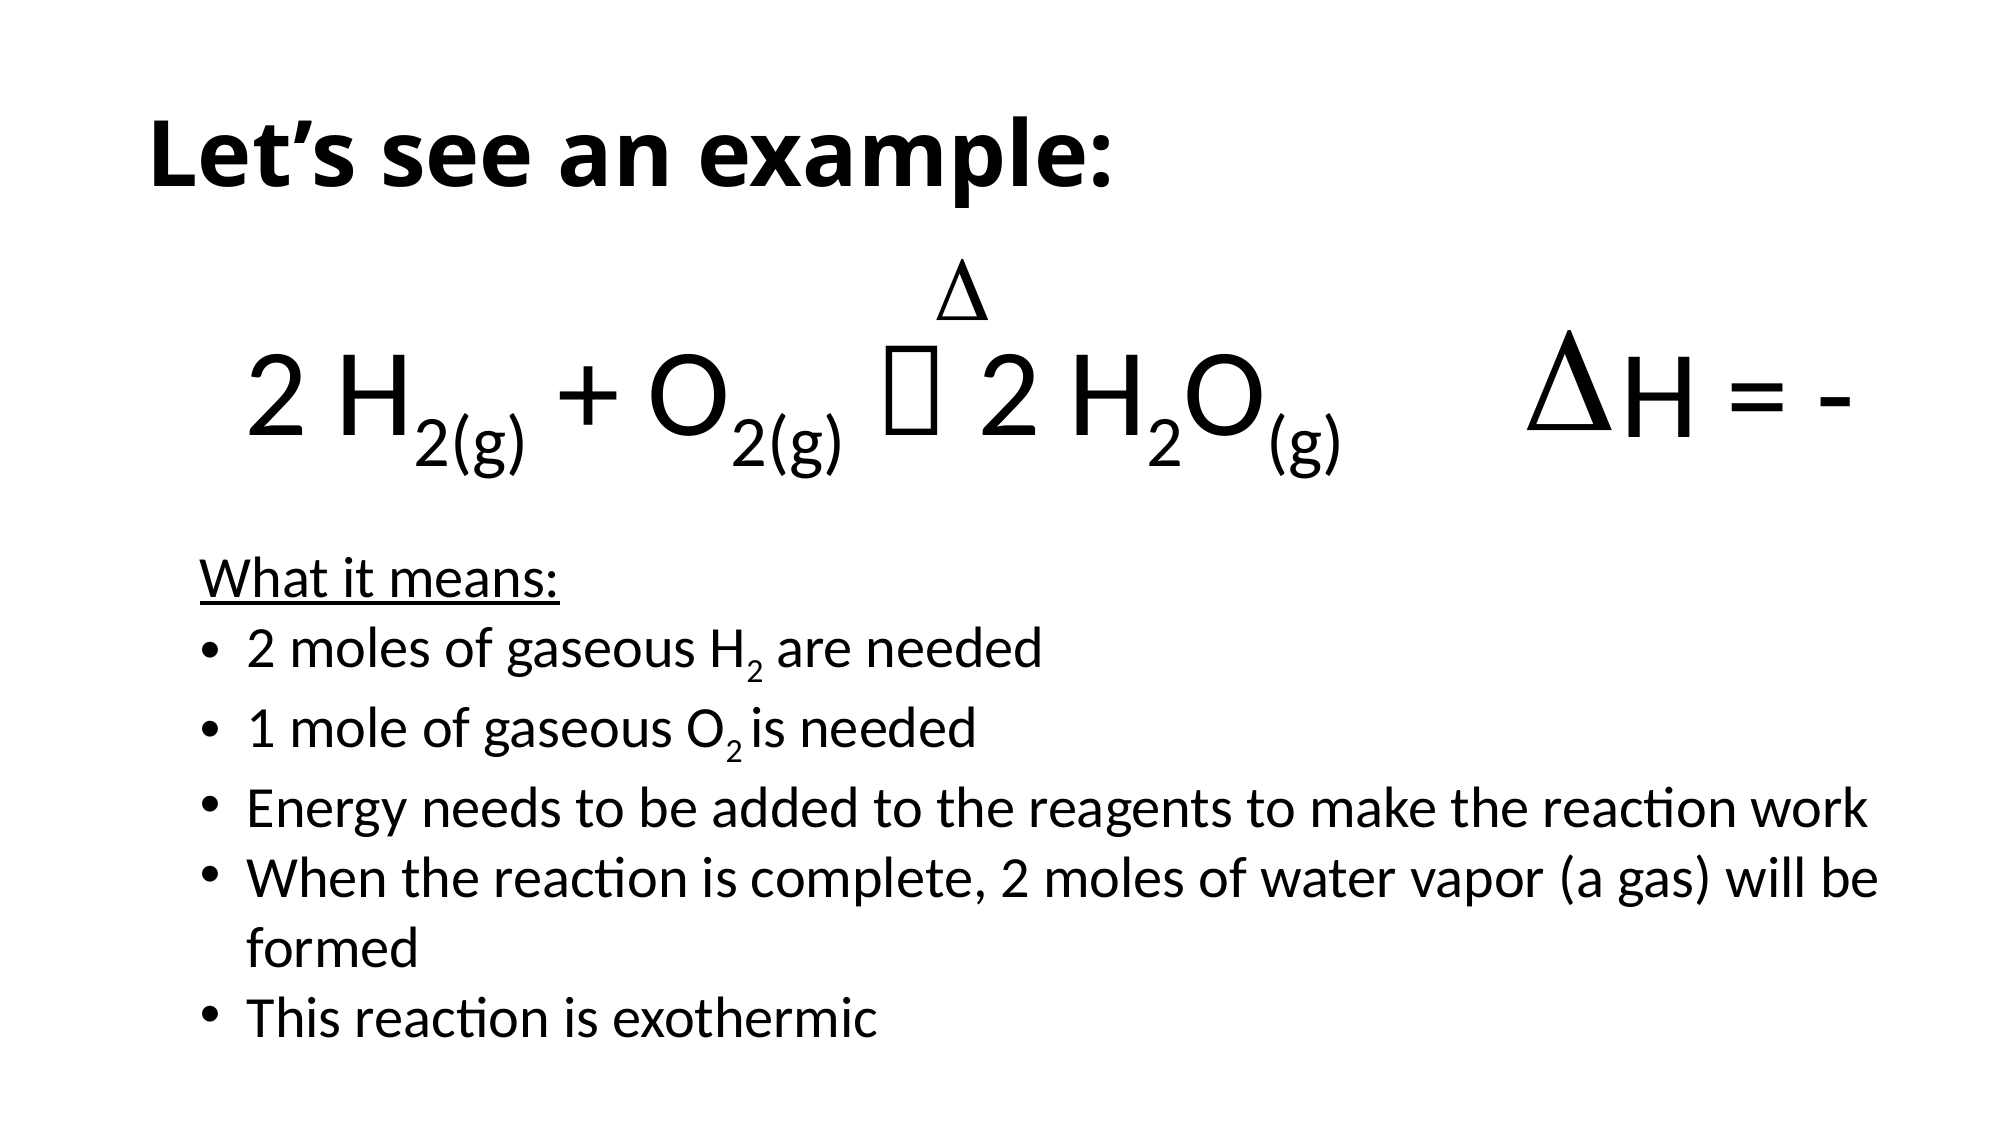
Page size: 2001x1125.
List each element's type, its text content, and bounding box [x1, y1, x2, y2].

text_box What it means: 2 moles of gaseous H2 are needed 1 mole of gaseous O2 is needed Energy needs to be added to the reagents to make the reaction work When the reaction is complete, 2 moles of water vapor (a gas) will be formed This reaction is exothermic [185, 532, 1934, 1056]
text_box D [1508, 272, 1722, 468]
title Let’s see an example: [131, 48, 1857, 266]
text_box 2 H2(g) + O2(g)  2 H2O(g) [229, 303, 1655, 489]
text_box H = - [1605, 305, 2000, 471]
text_box D [919, 221, 1134, 347]
